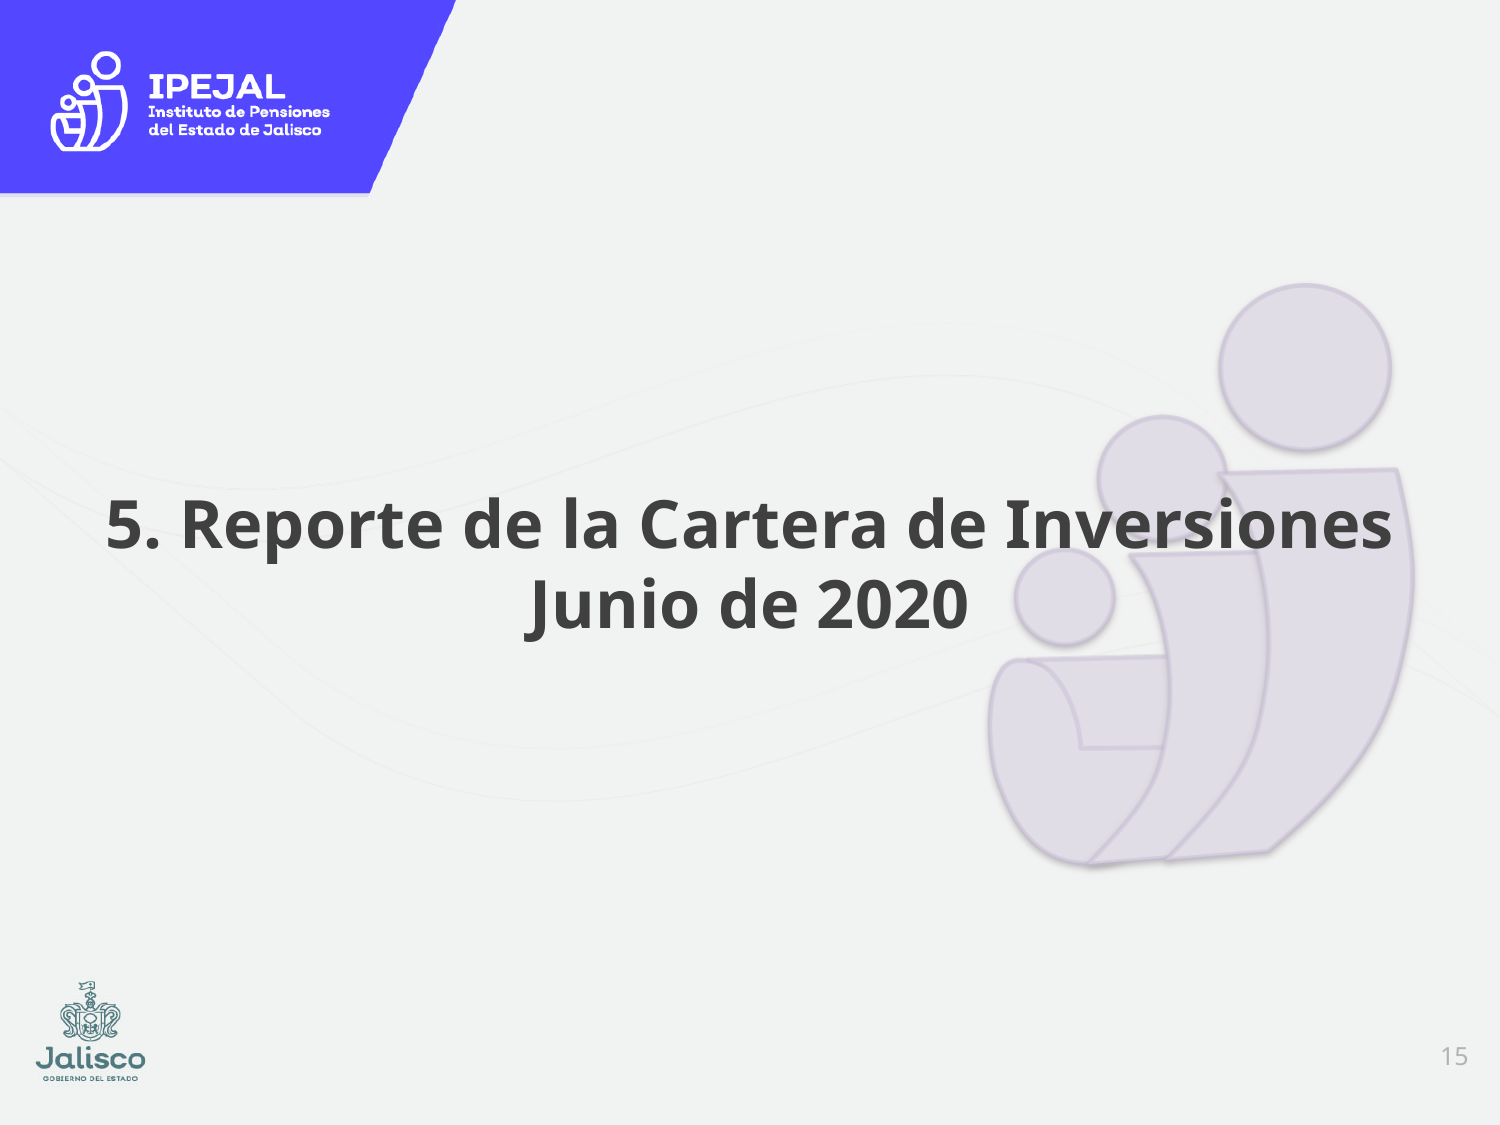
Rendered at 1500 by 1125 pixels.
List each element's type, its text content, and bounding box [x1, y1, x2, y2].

picture [0, 0, 1500, 193]
picture [0, 932, 1500, 1125]
slide_number 14 [1408, 1027, 1484, 1088]
text_box 5. Reporte de la Cartera de Inversiones Junio de 2020 [84, 474, 1416, 649]
